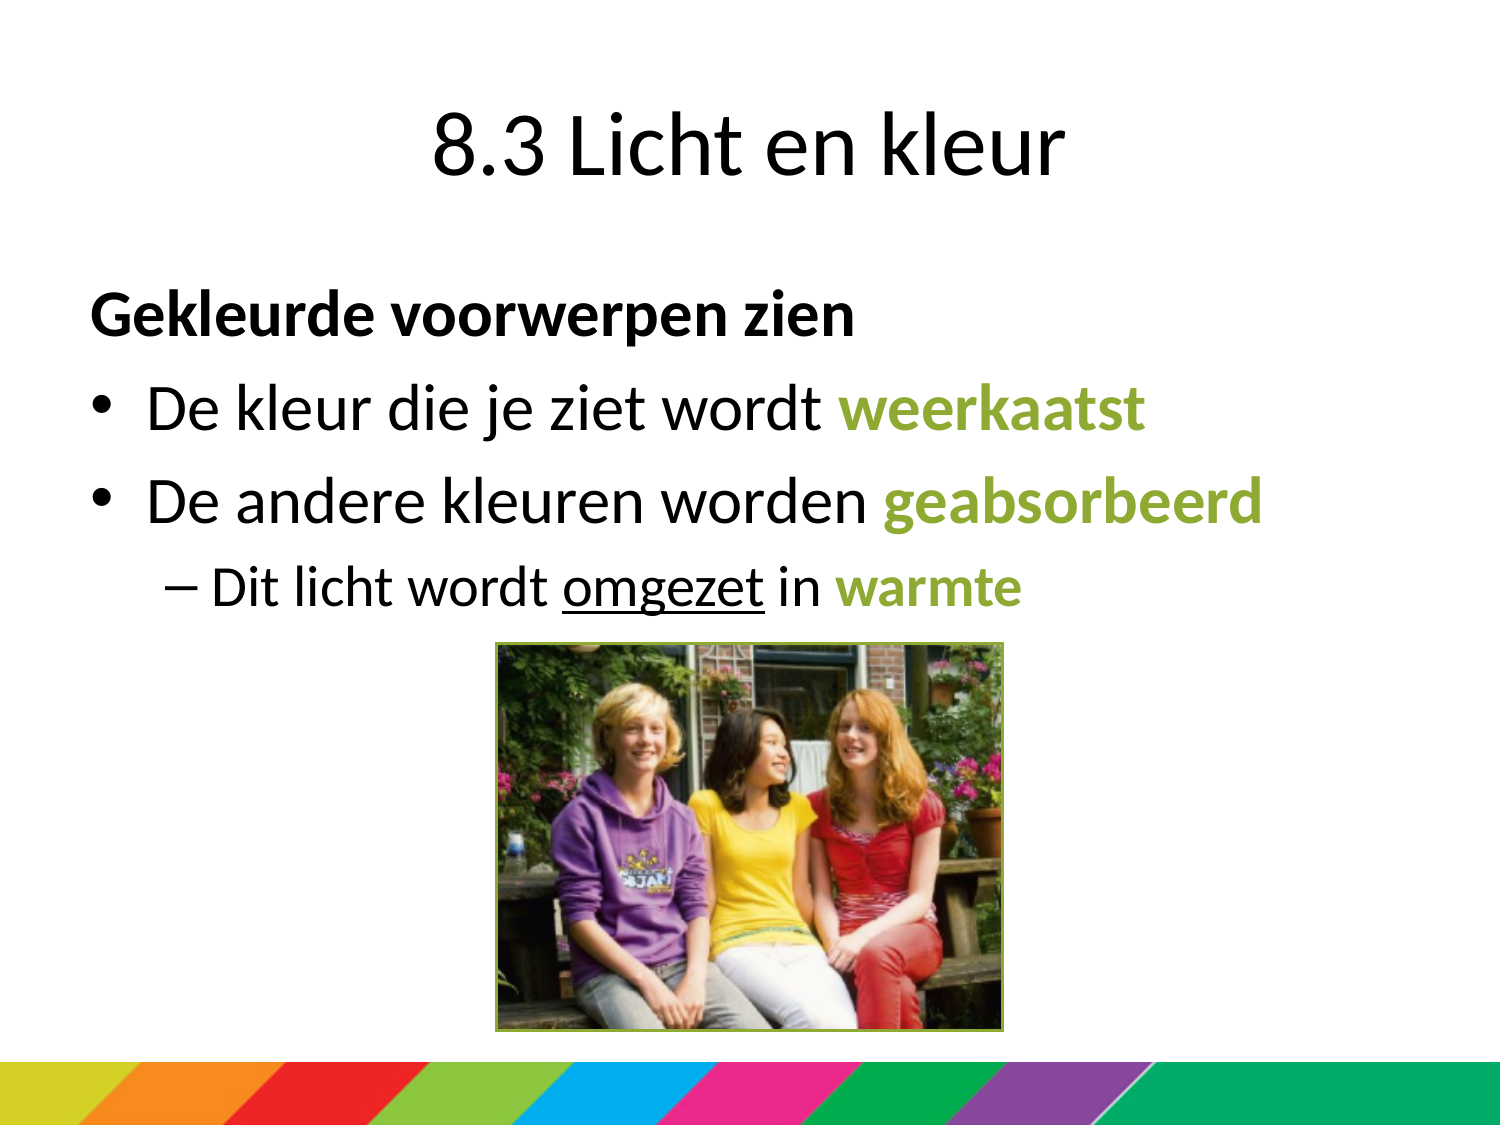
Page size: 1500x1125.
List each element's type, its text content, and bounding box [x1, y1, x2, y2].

title 8.3 Licht en kleur [75, 45, 1425, 233]
list Gekleurde voorwerpen zien De kleur die je ziet wordt weerkaatst De andere kleuren worden geabsorbeerd Dit licht wordt omgezet in warmte [75, 262, 1425, 1005]
picture [0, 1062, 574, 1125]
picture [497, 644, 1002, 1030]
picture [656, 1062, 1500, 1125]
